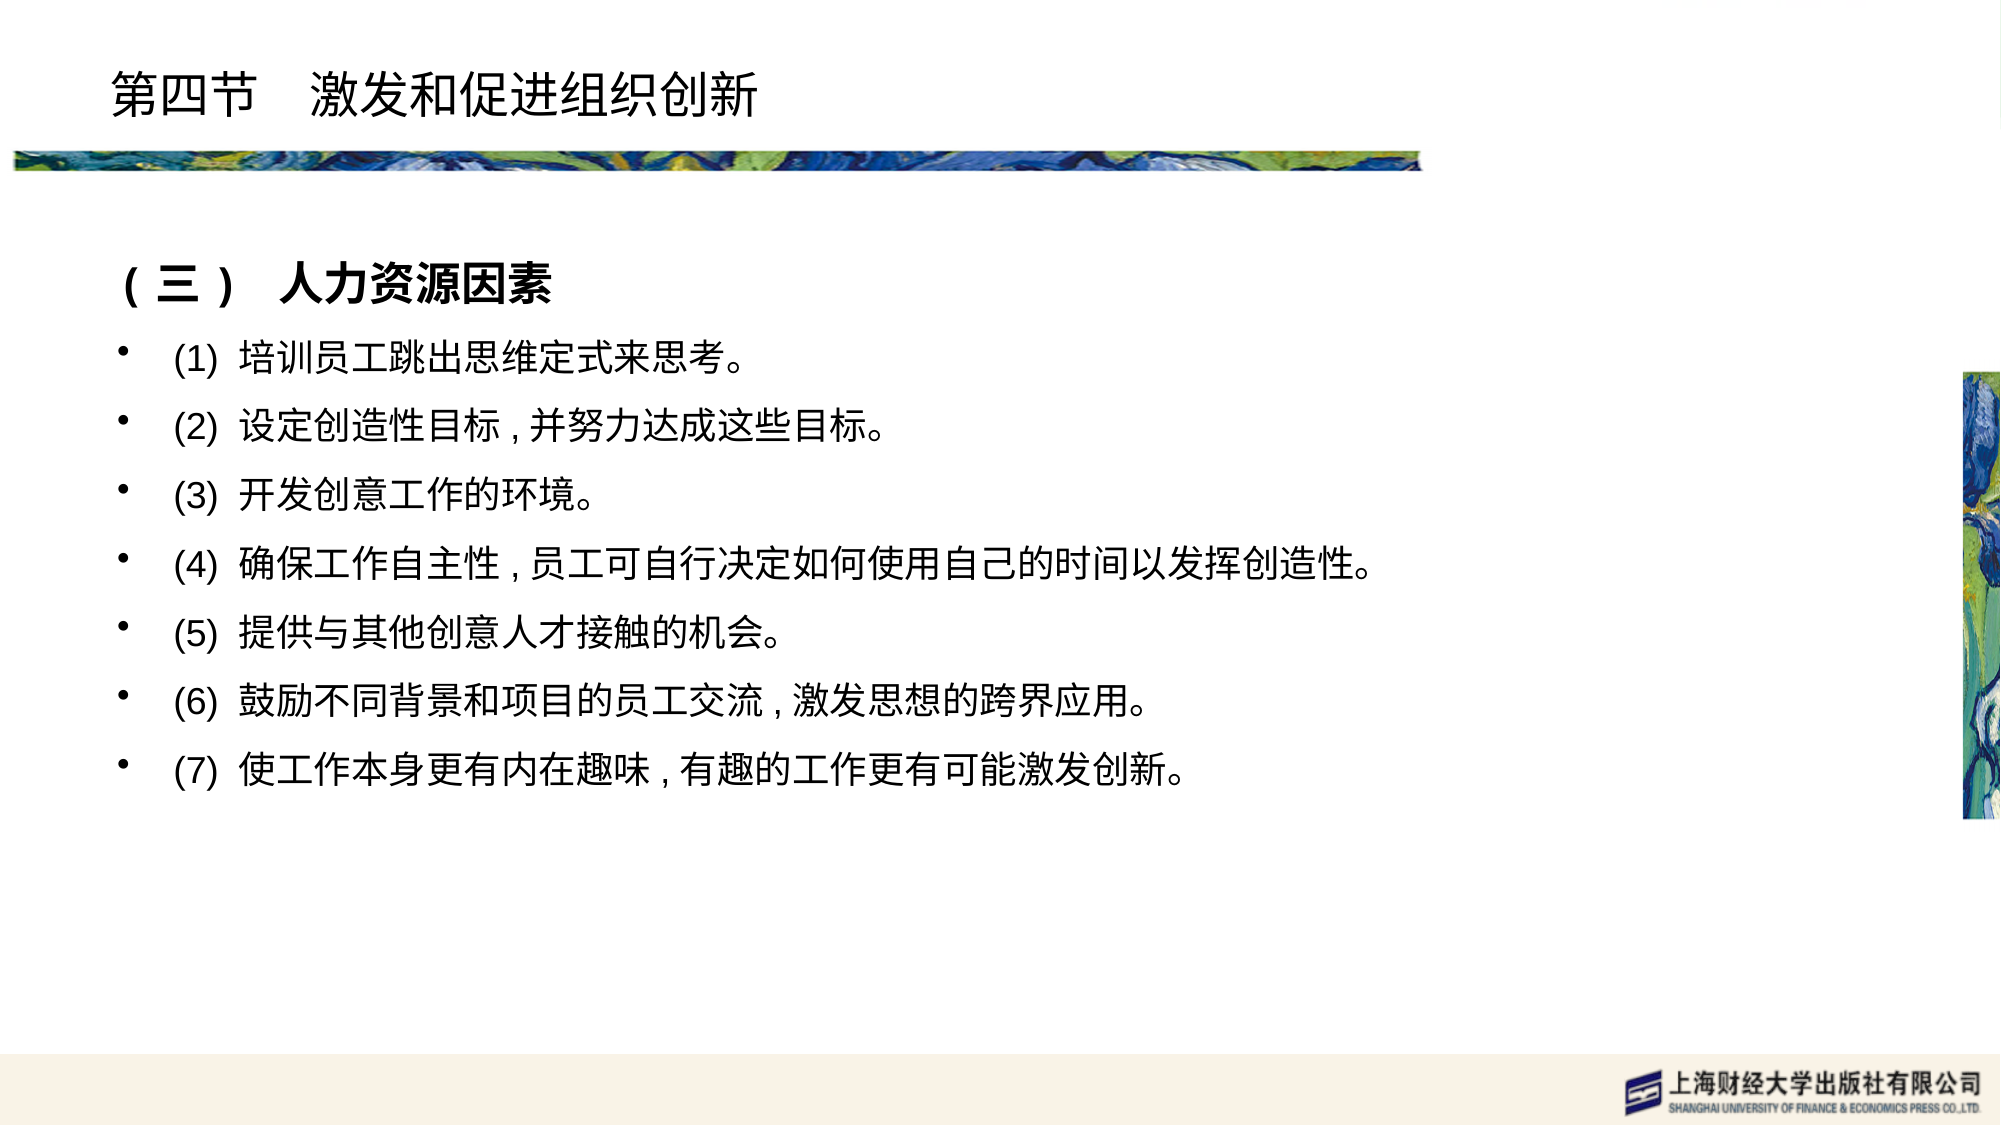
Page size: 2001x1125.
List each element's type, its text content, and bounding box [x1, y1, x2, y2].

picture [0, 0, 2001, 1125]
title 第四节 激发和促进组织创新 [94, 42, 1451, 146]
list (三) 人力资源因素 (1) 培训员工跳出思维定式来思考。 (2) 设定创造性目标,并努力达成这些目标。 (3) 开发创意工作的环境。 (4) 确保工作自主性,员工可自行决定如何使用自己的时间以发挥创造性。 (5) 提供与其他创意人才接触的机会。 (6) 鼓励不同背景和项目的员工交流,激发思想的跨界应用。 (7) 使工作本身更有内在趣味,有趣的工作更有可能激发创新。 [102, 233, 1898, 1032]
